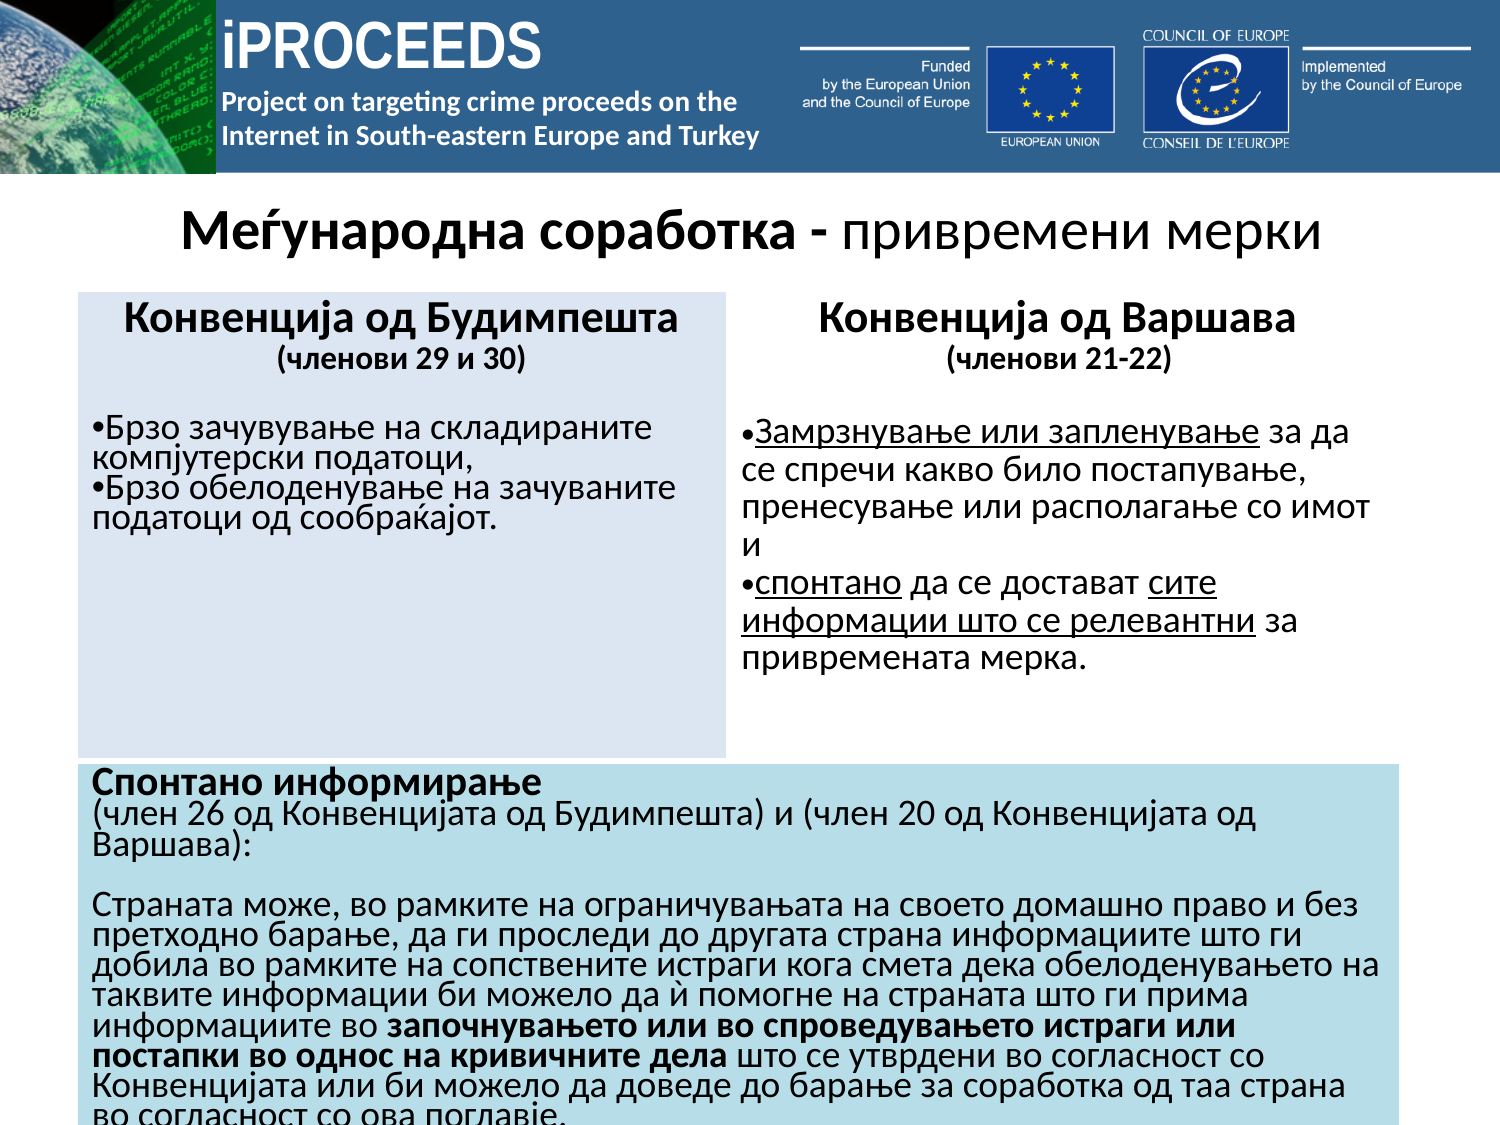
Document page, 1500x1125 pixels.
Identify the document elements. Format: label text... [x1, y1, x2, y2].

table_header Конвенција од Варшава (членови 21-22) Замрзнување или запленување за да се спречи какво било постапување, пренесување или располагање со имот и спонтано да се достават сите информации што се релевантни за привремената мерка. [727, 292, 1399, 758]
picture [0, 0, 216, 174]
table_header Конвенција од Будимпешта (членови 29 и 30) Брзо зачувување на складираните компјутерски податоци, Брзо обелоденување на зачуваните податоци од сообраќајот. [78, 292, 726, 758]
table_cell Спонтано информирање (член 26 од Конвенцијата од Будимпешта) и (член 20 од Конвенцијата од Варшава): Страната може, во рамките на ограничувањата на своето домашно право и без претходно барање, да ги проследи до другата страна информациите што ги добила во рамките на сопствените истраги кога смета дека обелоденувањето на таквите информации би можело да ѝ помогне на страната што ги прима информациите во започнувањето или во спроведувањето истраги или постапки во однос на кривичните дела што се утврдени во согласност со Конвенцијата или би можело да доведе до барање за соработка од таа страна во согласност со ова поглавје. [78, 764, 1399, 1125]
title Меѓународна соработка - привремени мерки [76, 172, 1427, 279]
picture [800, 30, 1471, 148]
